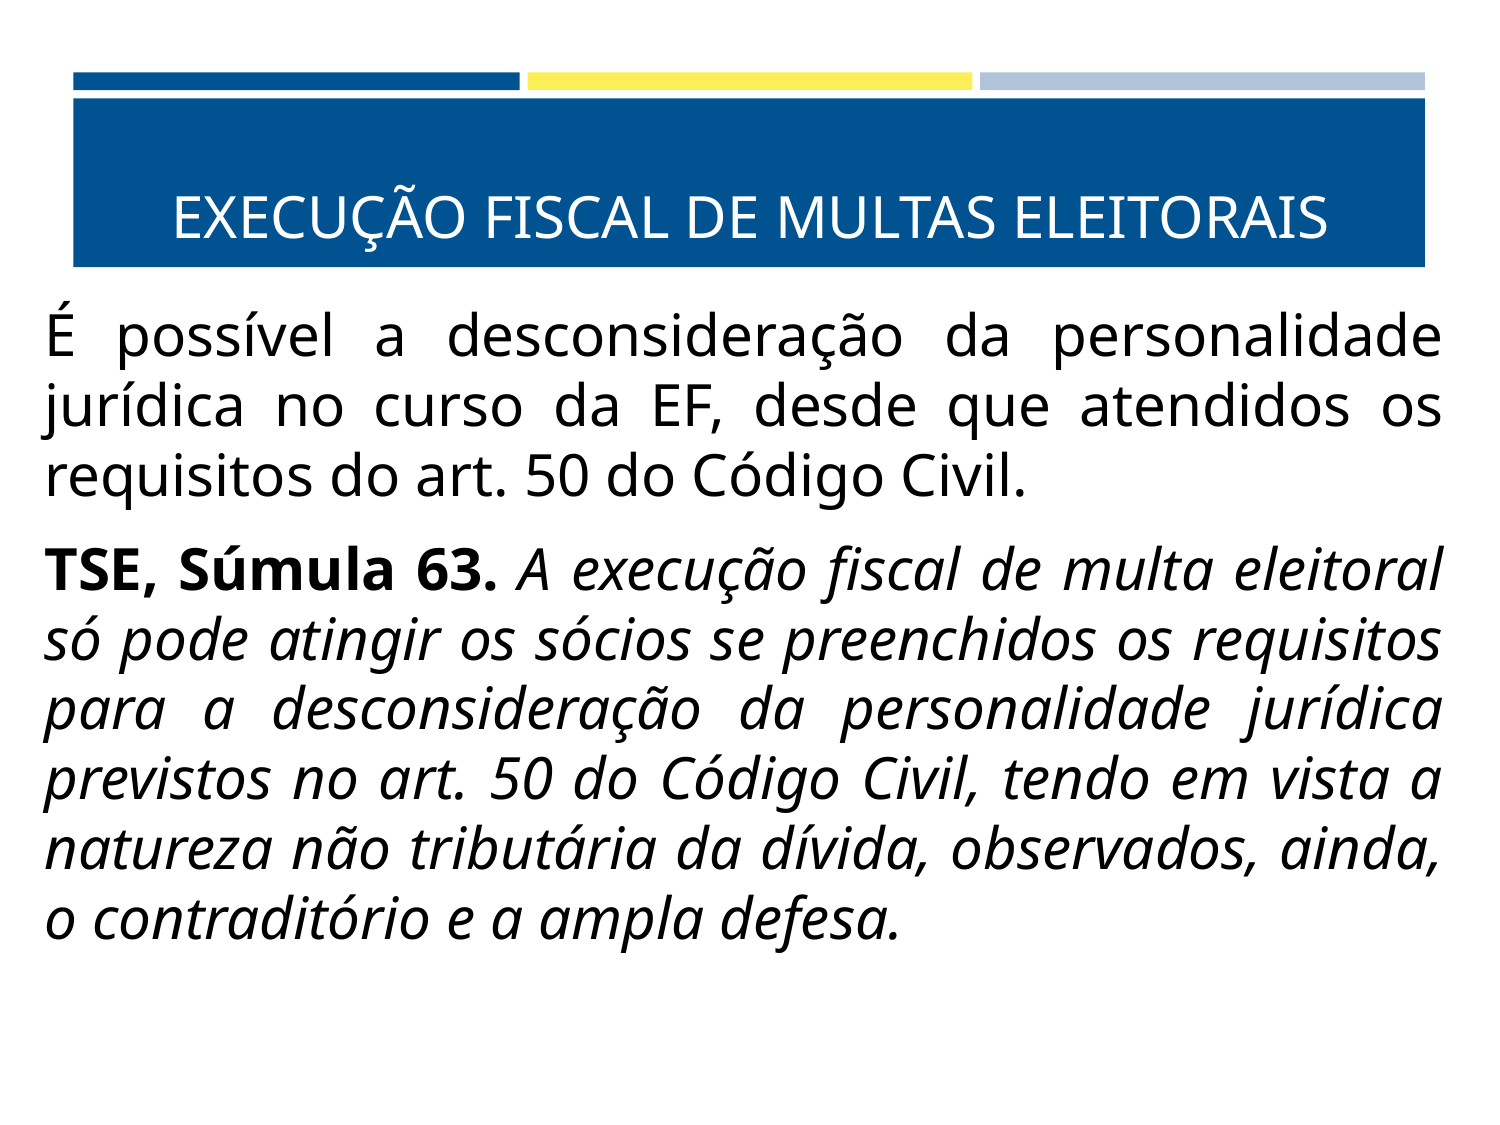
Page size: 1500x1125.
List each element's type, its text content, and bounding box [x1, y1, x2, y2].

title EXECUÇÃO FISCAL DE MULTAS ELEITORAIS [95, 112, 1406, 259]
list É possível a desconsideração da personalidade jurídica no curso da EF, desde que atendidos os requisitos do art. 50 do Código Civil. TSE, Súmula 63. A execução fiscal de multa eleitoral só pode atingir os sócios se preenchidos os requisitos para a desconsideração da personalidade jurídica previstos no art. 50 do Código Civil, tendo em vista a natureza não tributária da dívida, observados, ainda, o contraditório e a ampla defesa. [29, 290, 1459, 1094]
